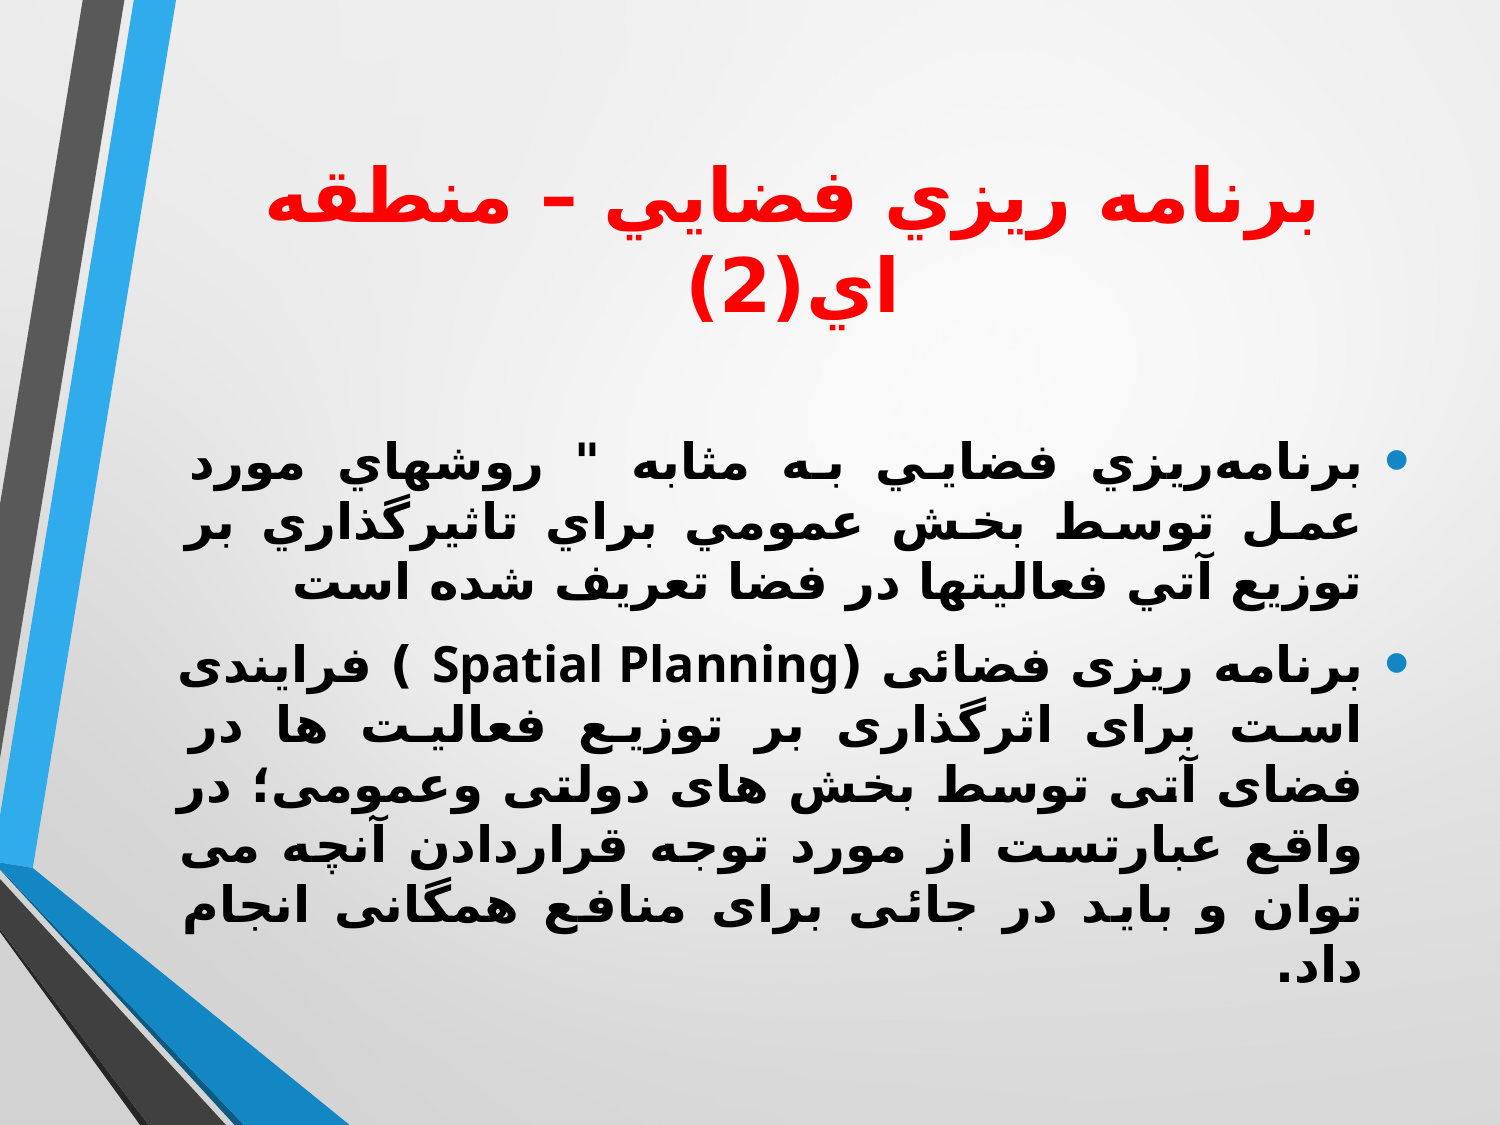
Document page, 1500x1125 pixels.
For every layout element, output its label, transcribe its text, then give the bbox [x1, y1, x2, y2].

list برنامه‌ريزي فضايي به مثابه " روشهاي مورد عمل توسط بخش عمومي براي تاثيرگذاري بر توزيع آتي فعاليتها در فضا تعريف شده است برنامه ريزی فضائی (Spatial Planning ) فرایندی است برای اثرگذاری بر توزیع فعالیت ها در فضای آتی توسط بخش های دولتی وعمومی؛ در واقع عبارتست از مورد توجه قراردادن آنچه می توان و باید در جائی برای منافع همگانی انجام داد. [161, 437, 1425, 985]
title برنامه ريزي فضايي – منطقه اي(2) [161, 75, 1425, 400]
